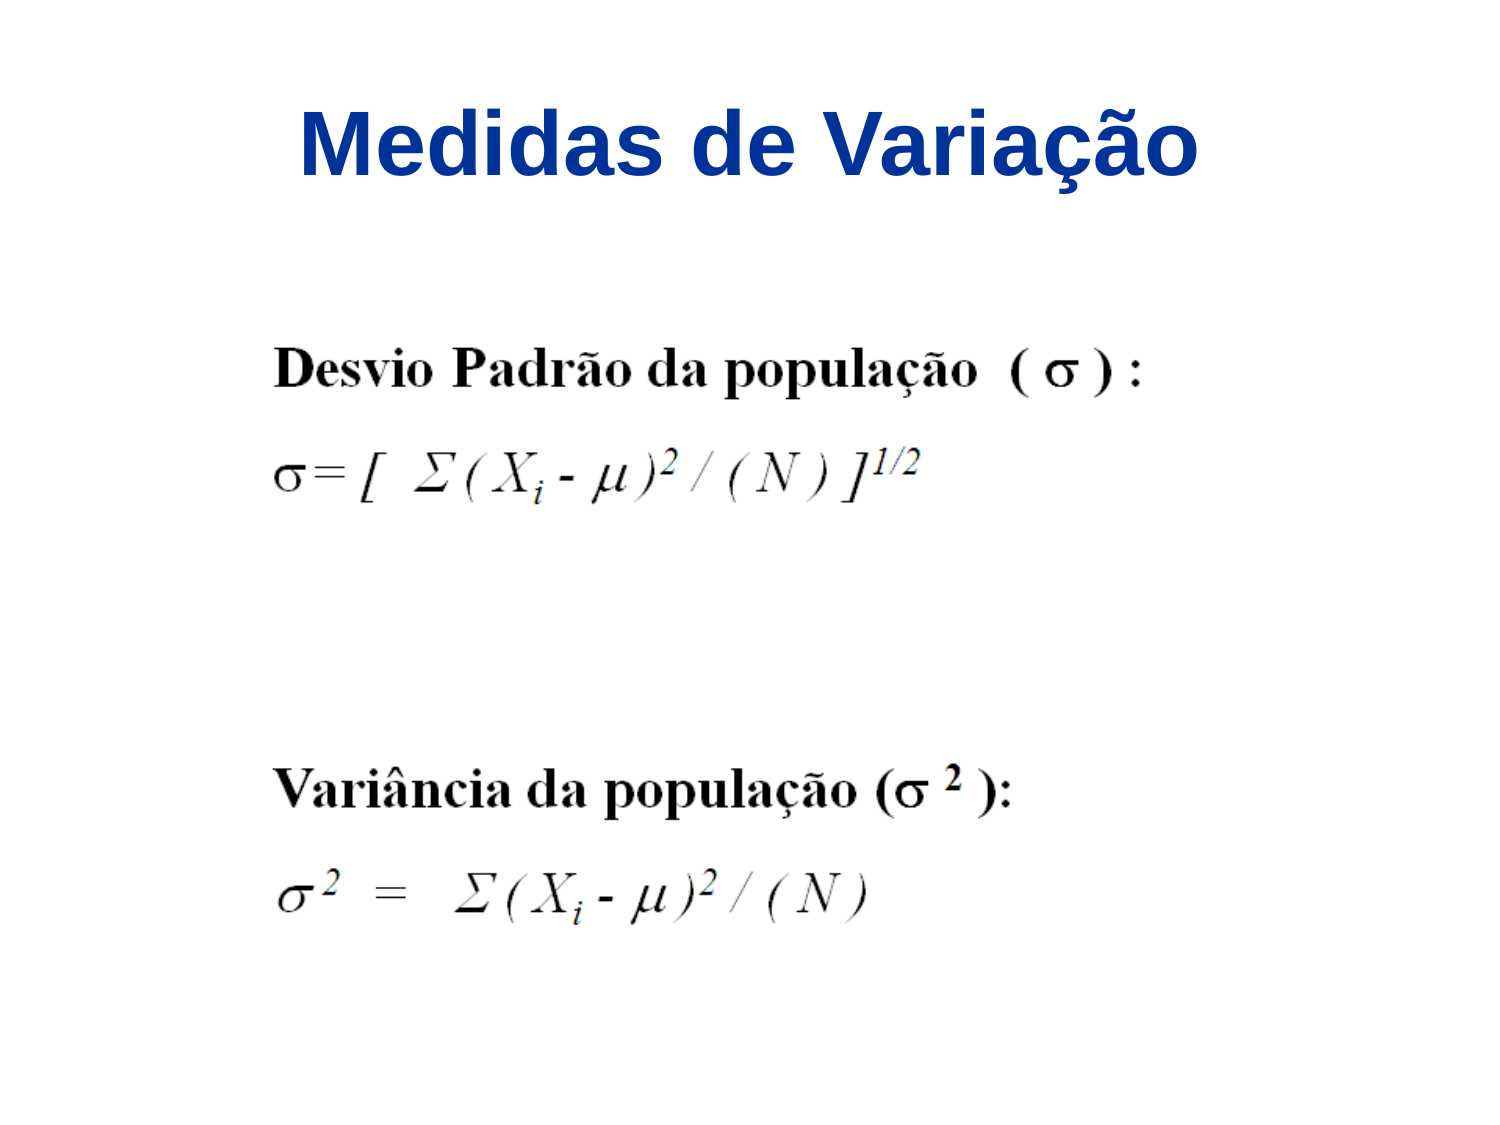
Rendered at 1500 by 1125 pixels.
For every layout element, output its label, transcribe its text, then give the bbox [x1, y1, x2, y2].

picture [237, 312, 1268, 1048]
title Medidas de Variação [75, 45, 1425, 233]
